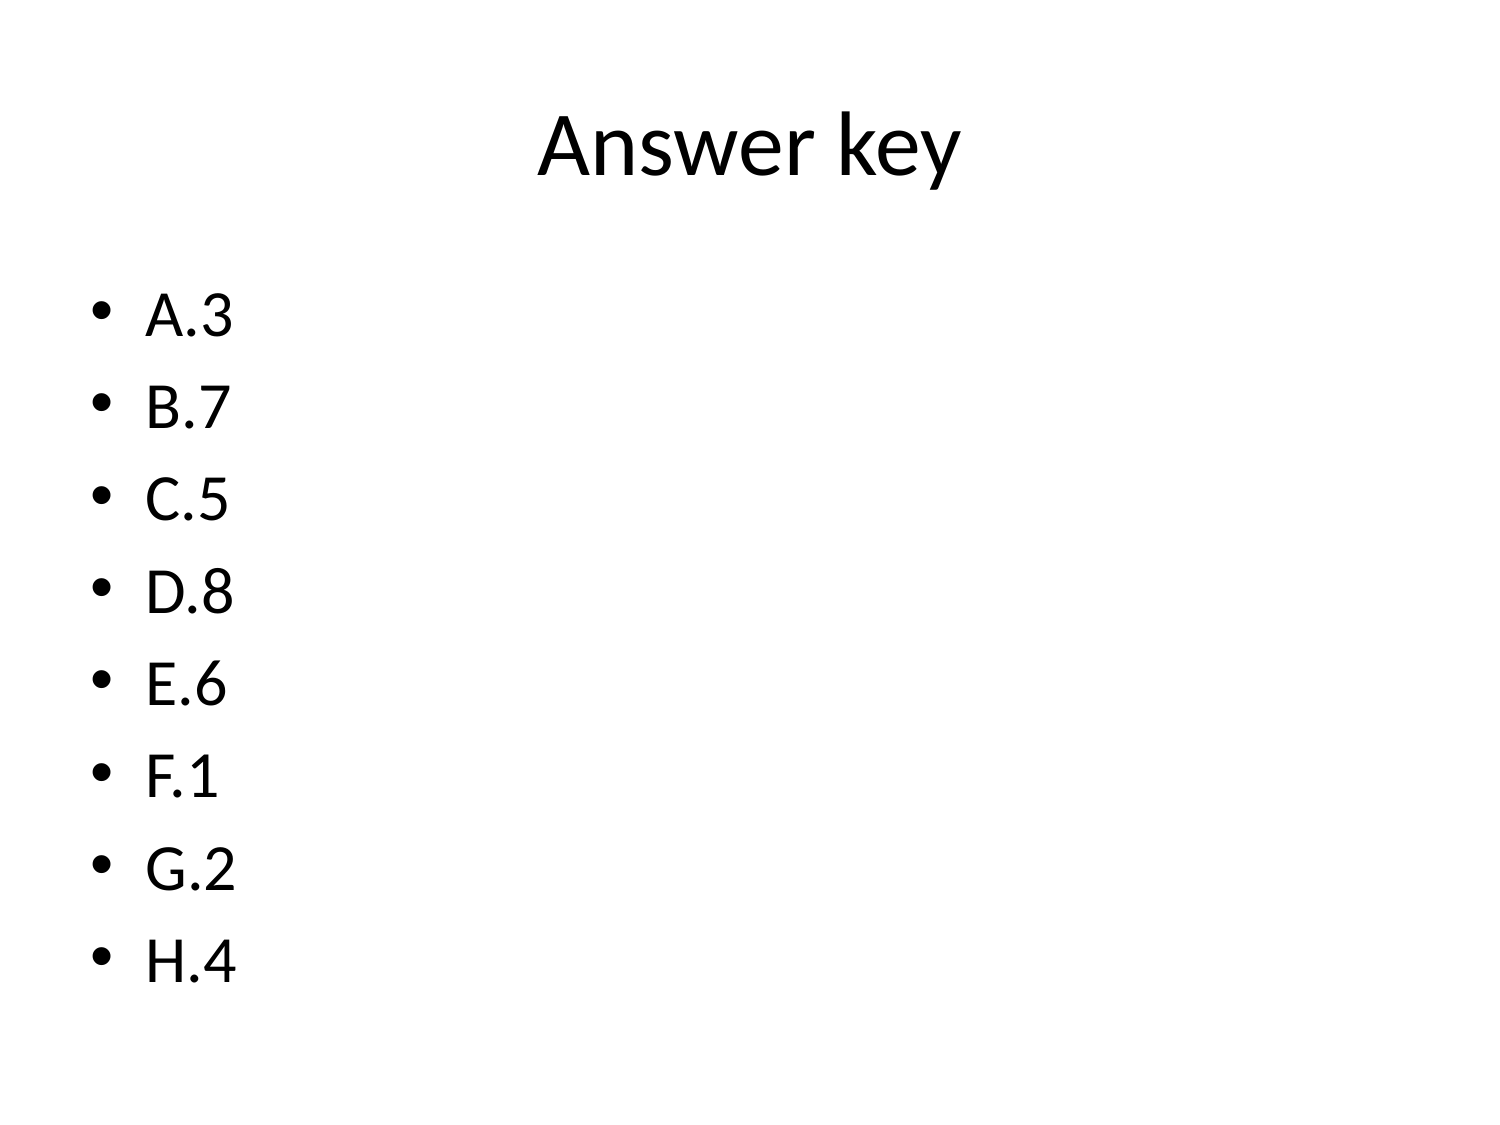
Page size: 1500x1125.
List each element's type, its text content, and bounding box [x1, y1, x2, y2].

list A.3 B.7 C.5 D.8 E.6 F.1 G.2 H.4 [75, 262, 1425, 1005]
title Answer key [75, 45, 1425, 233]
